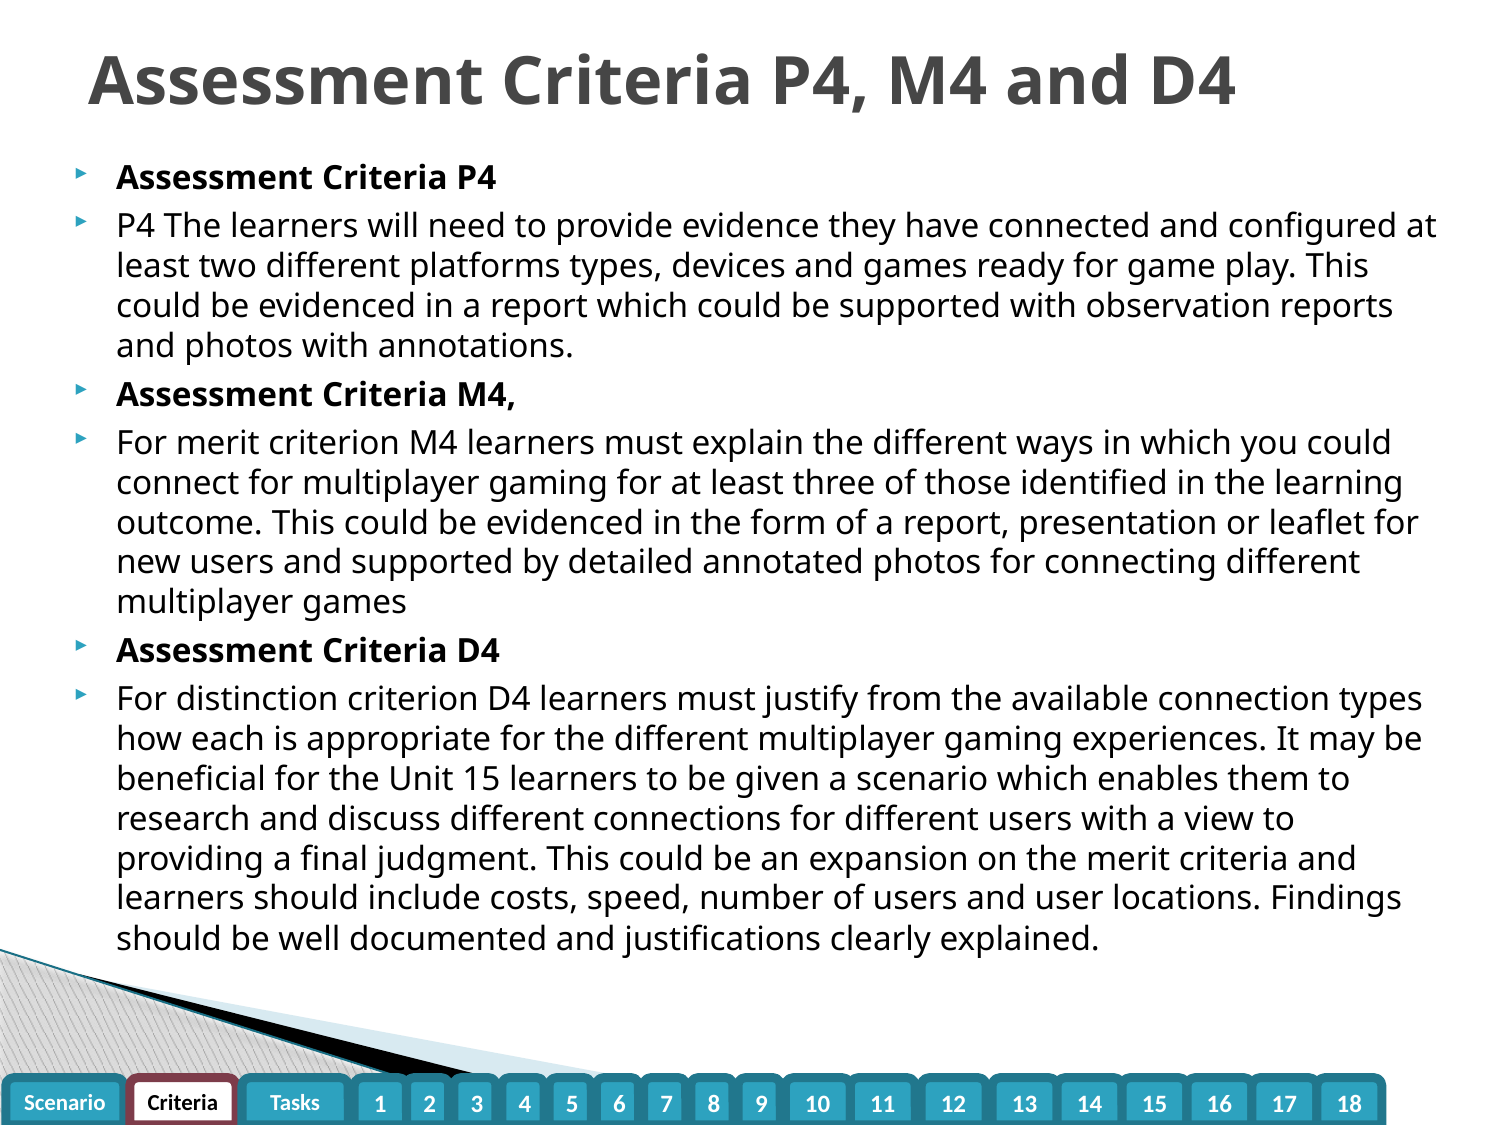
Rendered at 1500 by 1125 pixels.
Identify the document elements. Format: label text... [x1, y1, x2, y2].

title Assessment Criteria P4, M4 and D4 [73, 19, 1424, 138]
list Assessment Criteria P4 P4 The learners will need to provide evidence they have connected and configured at least two different platforms types, devices and games ready for game play. This could be evidenced in a report which could be supported with observation reports and photos with annotations. Assessment Criteria M4, For merit criterion M4 learners must explain the different ways in which you could connect for multiplayer gaming for at least three of those identified in the learning outcome. This could be evidenced in the form of a report, presentation or leaflet for new users and supported by detailed annotated photos for connecting different multiplayer games Assessment Criteria D4 For distinction criterion D4 learners must justify from the available connection types how each is appropriate for the different multiplayer gaming experiences. It may be beneficial for the Unit 15 learners to be given a scenario which enables them to research and discuss different connections for different users with a view to providing a final judgment. This could be an expansion on the merit criteria and learners should include costs, speed, number of users and user locations. Findings should be well documented and justifications clearly explained. [41, 149, 1459, 1059]
